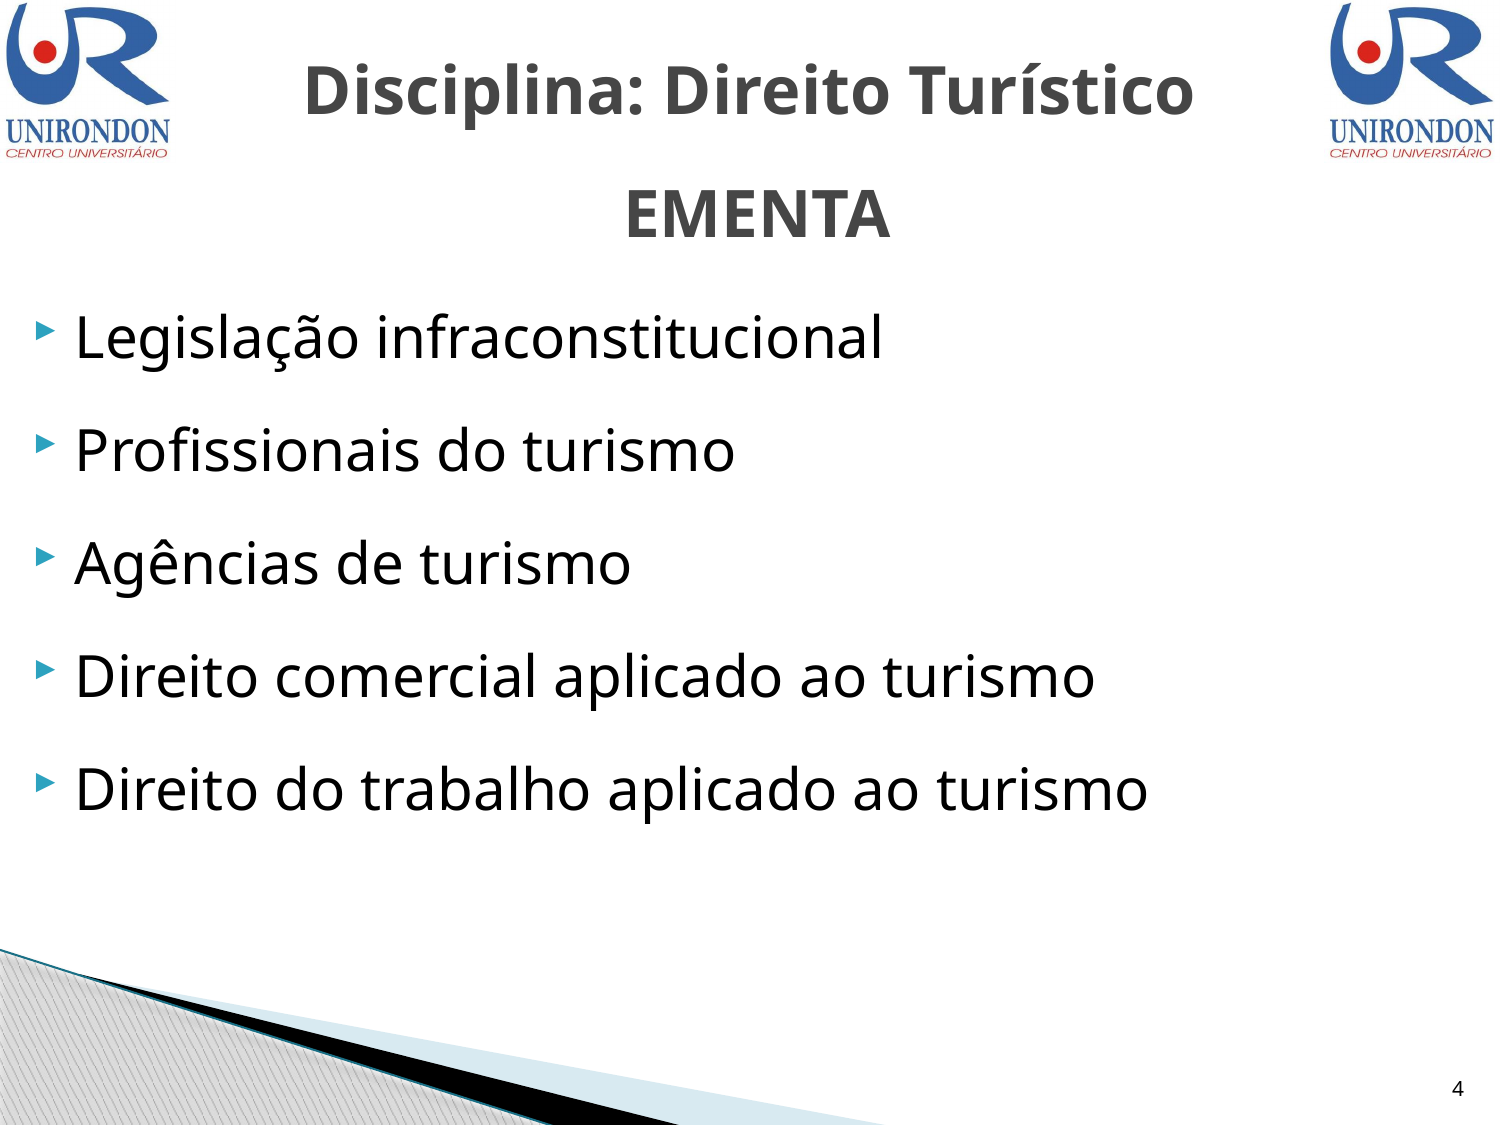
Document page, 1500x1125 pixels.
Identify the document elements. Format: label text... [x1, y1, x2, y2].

picture [0, 0, 176, 164]
title EMENTA [82, 164, 1432, 257]
text_box Disciplina: Direito Turístico [181, 35, 1318, 141]
slide_number 4 [1418, 1051, 1479, 1112]
picture [1323, 0, 1500, 164]
list Legislação infraconstitucional Profissionais do turismo Agências de turismo Direito comercial aplicado ao turismo Direito do trabalho aplicado ao turismo [0, 257, 1477, 1125]
